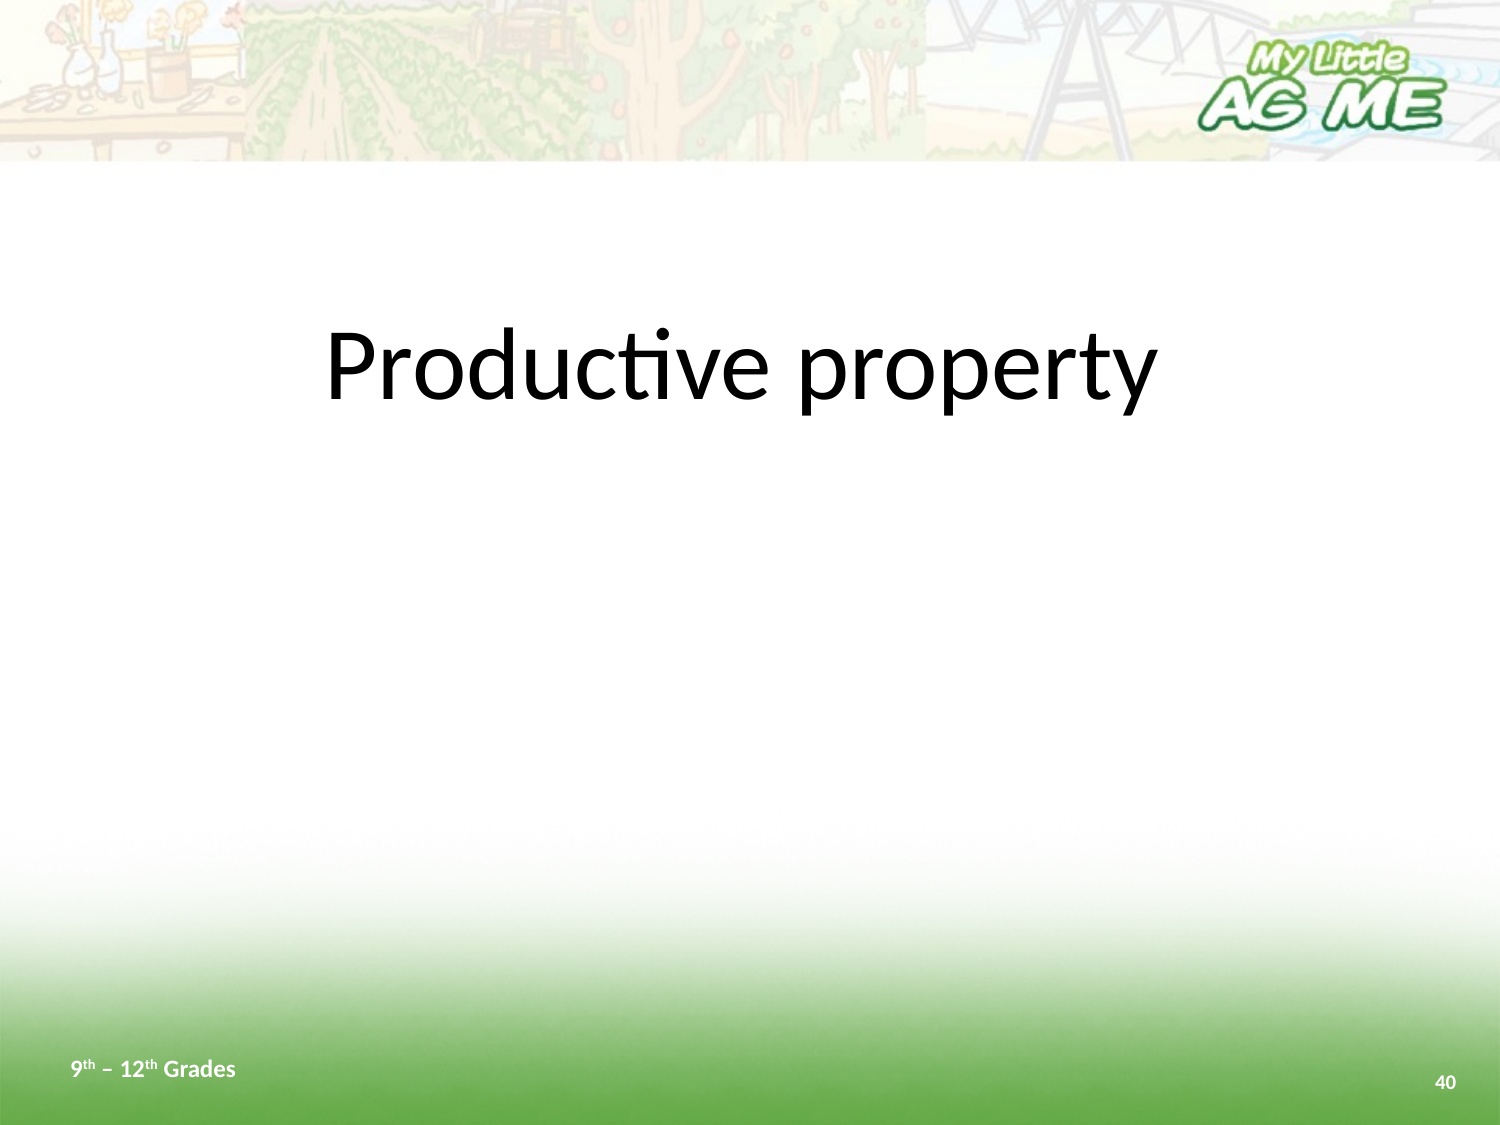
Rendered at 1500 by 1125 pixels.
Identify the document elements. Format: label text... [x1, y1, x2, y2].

picture [0, 0, 1500, 1125]
text_box Productive property [133, 289, 1352, 428]
